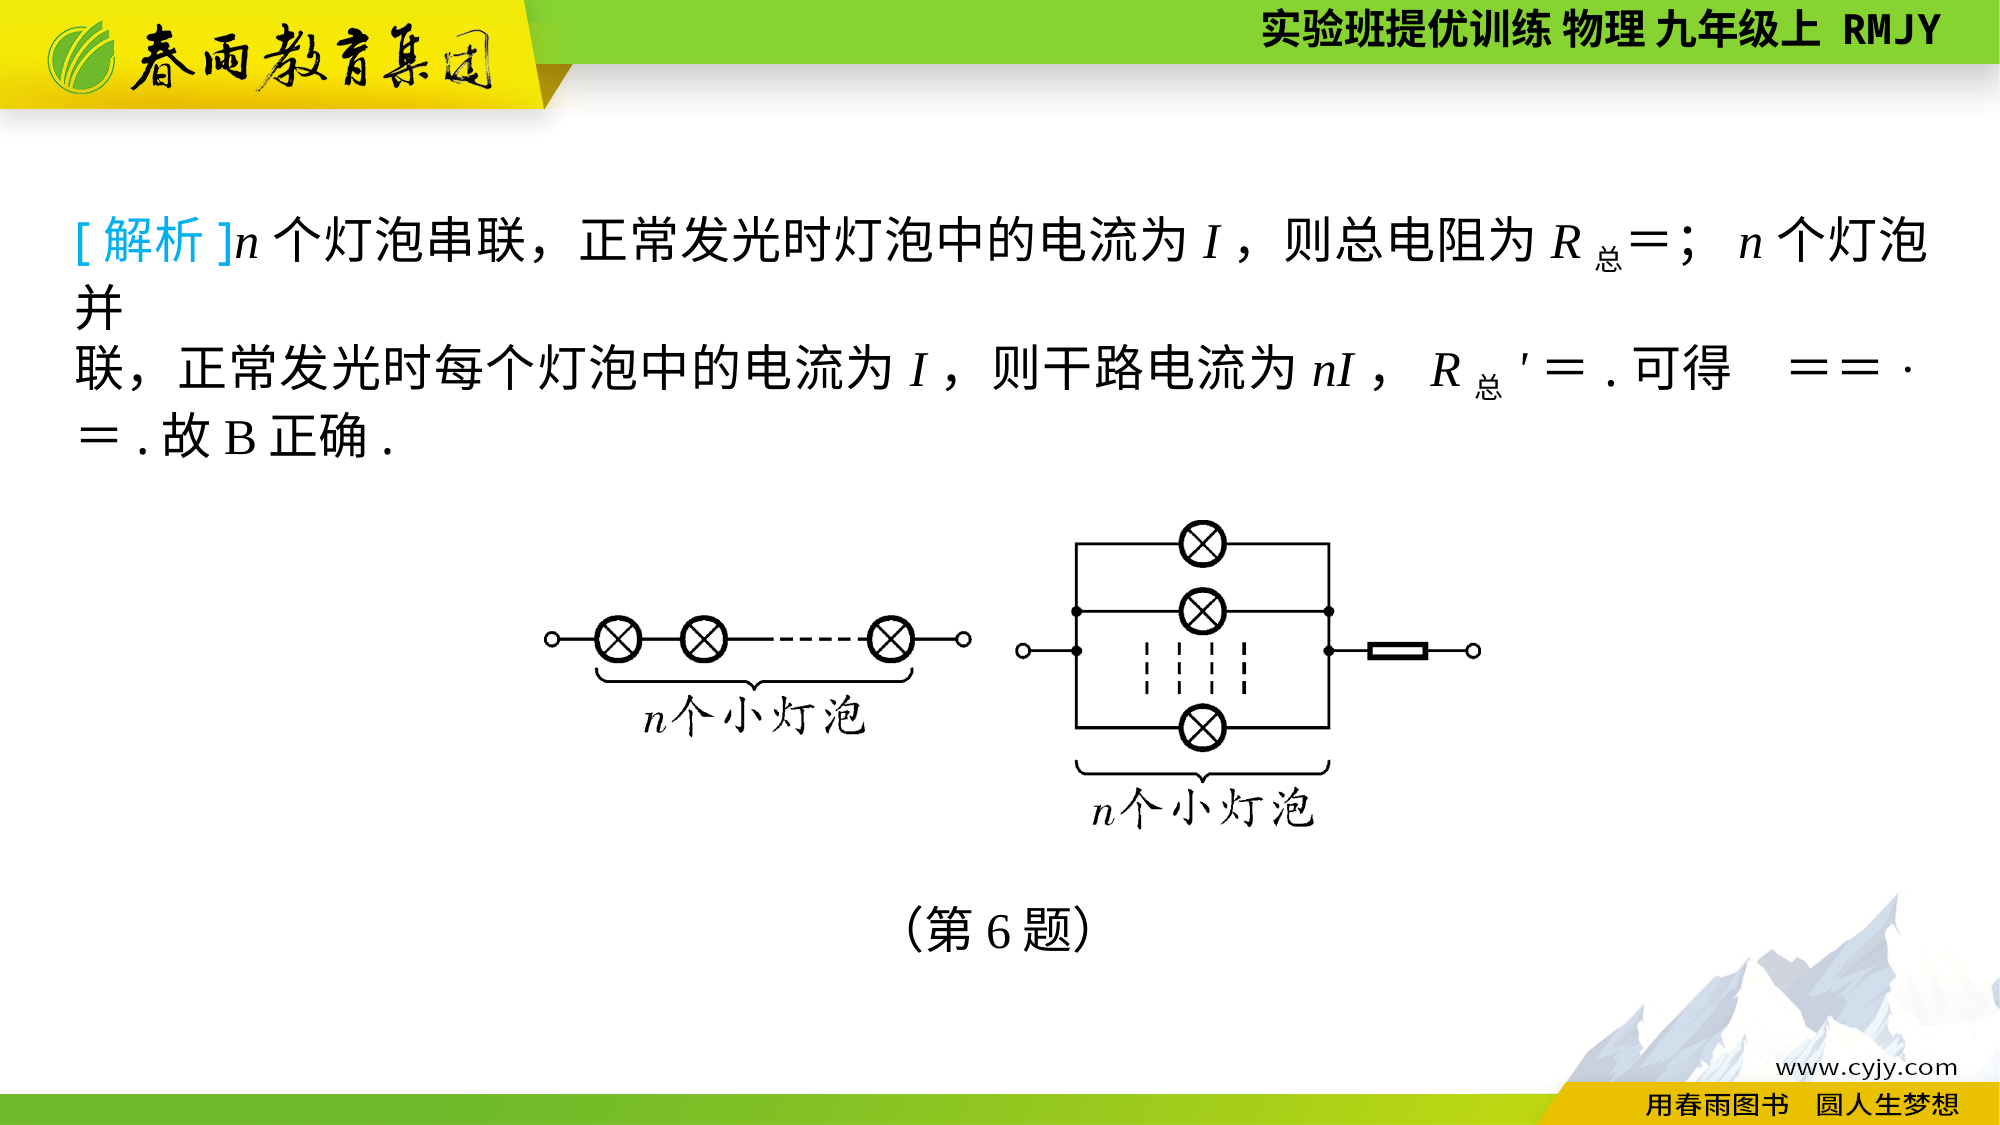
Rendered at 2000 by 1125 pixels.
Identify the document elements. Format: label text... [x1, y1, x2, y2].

text_box （第6题） [859, 860, 1138, 966]
picture [0, 0, 2000, 1125]
